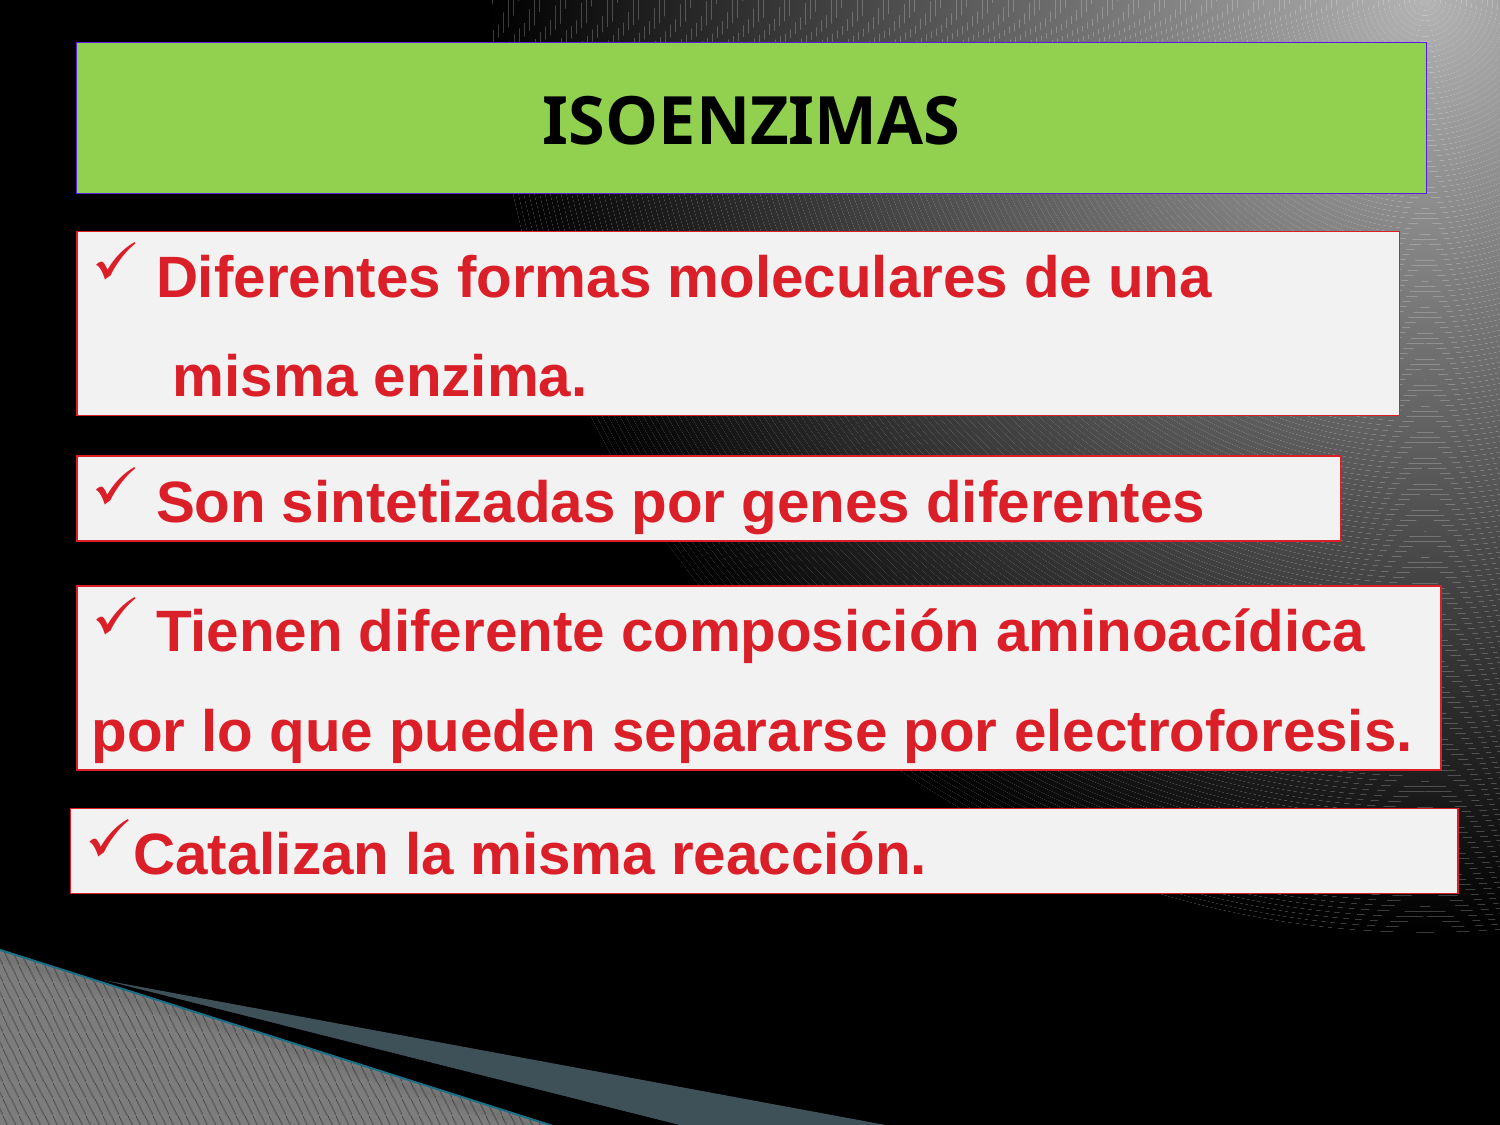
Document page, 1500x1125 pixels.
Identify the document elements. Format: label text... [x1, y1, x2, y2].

text_box Catalizan la misma reacción. [70, 808, 1459, 894]
text_box Tienen diferente composición aminoacídica por lo que pueden separarse por electroforesis. [76, 586, 1442, 770]
text_box Diferentes formas moleculares de una misma enzima. [76, 231, 1400, 416]
picture [0, 952, 543, 1125]
text_box Son sintetizadas por genes diferentes [76, 456, 1341, 541]
title ISOENZIMAS [76, 42, 1427, 194]
